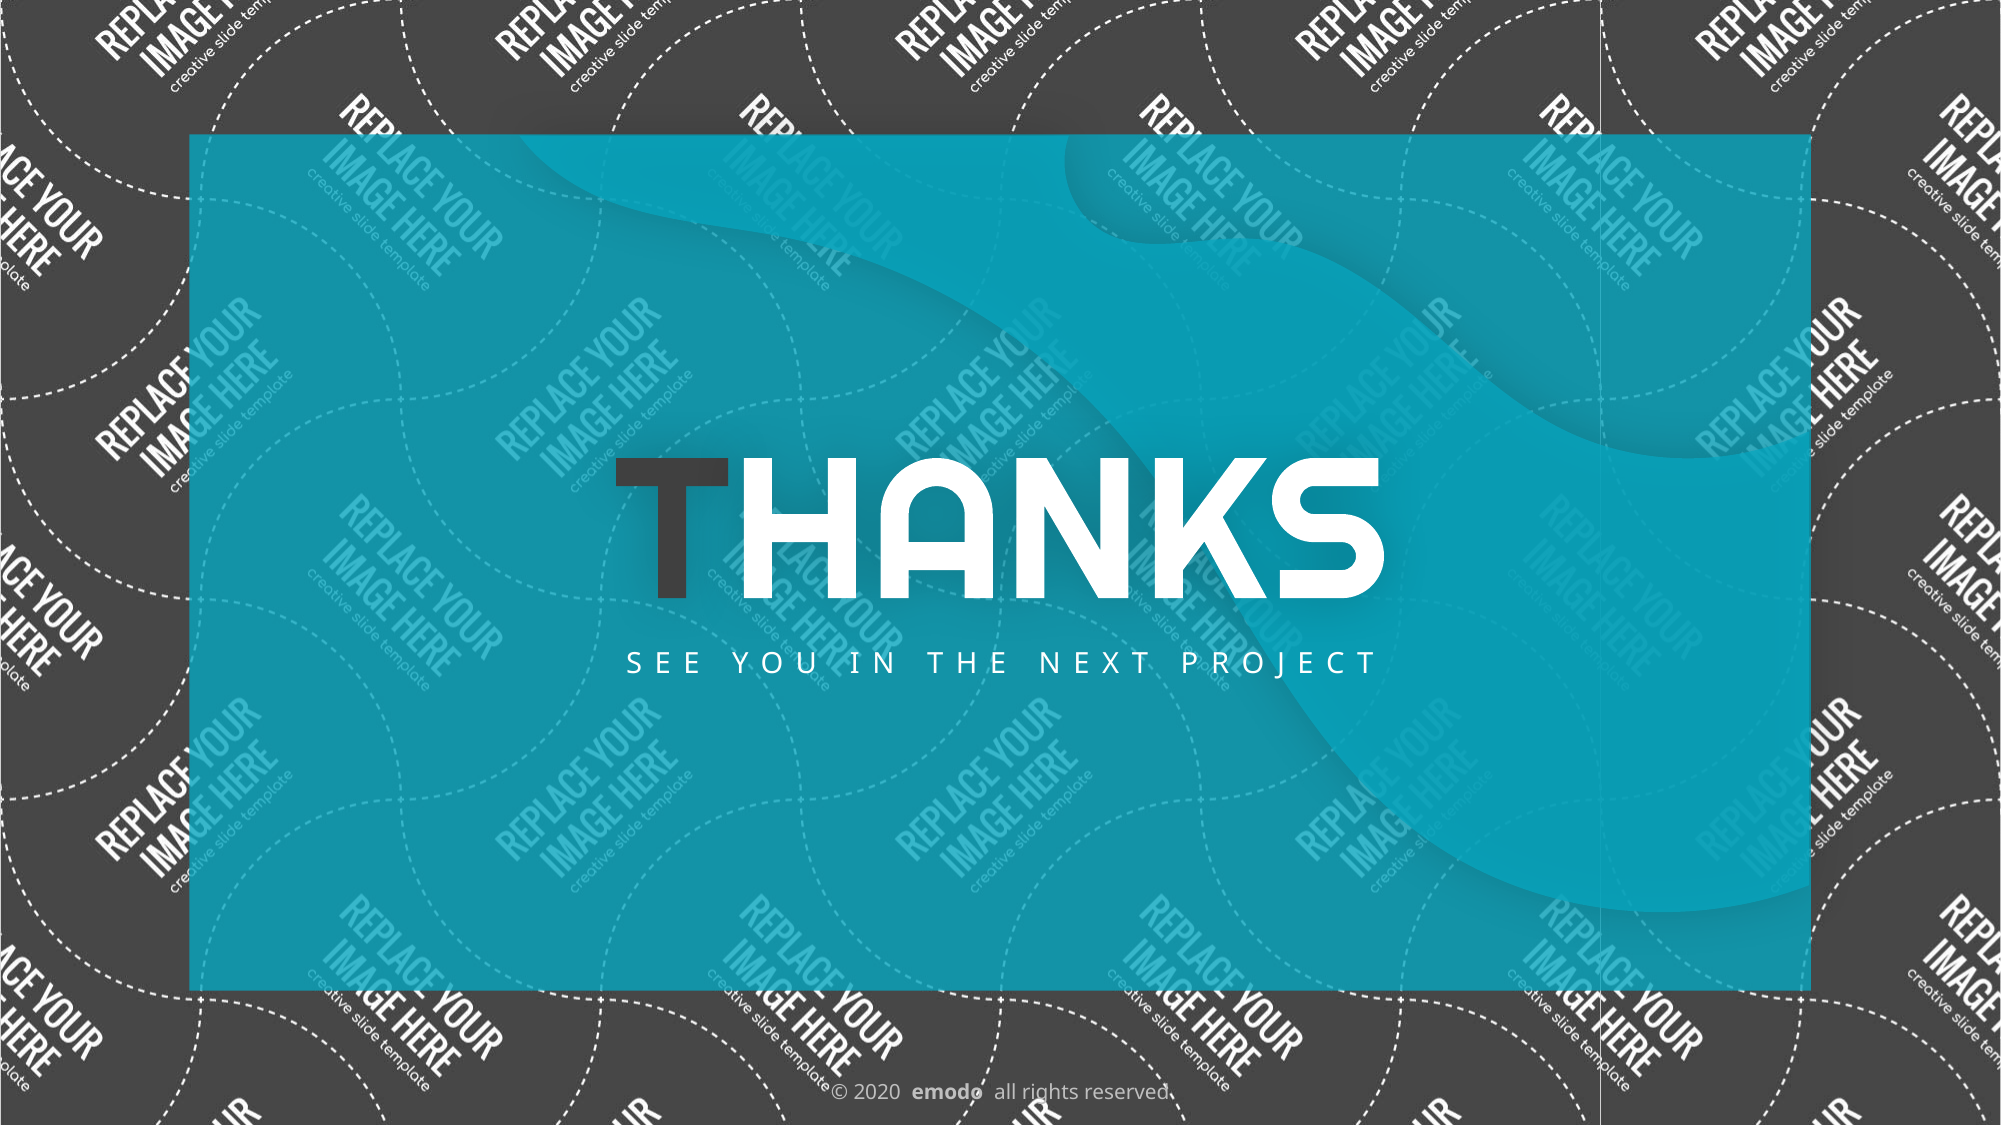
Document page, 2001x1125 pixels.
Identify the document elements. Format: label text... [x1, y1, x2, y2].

text_box [188, 133, 1812, 992]
text_box [0, 0, 2001, 1125]
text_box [616, 457, 1385, 599]
text_box © 2020 emodo all rights reserved [830, 1078, 1170, 1104]
text_box SEE YOU IN THE NEXT PROJECT [625, 644, 1375, 680]
text_box [517, 134, 1811, 914]
